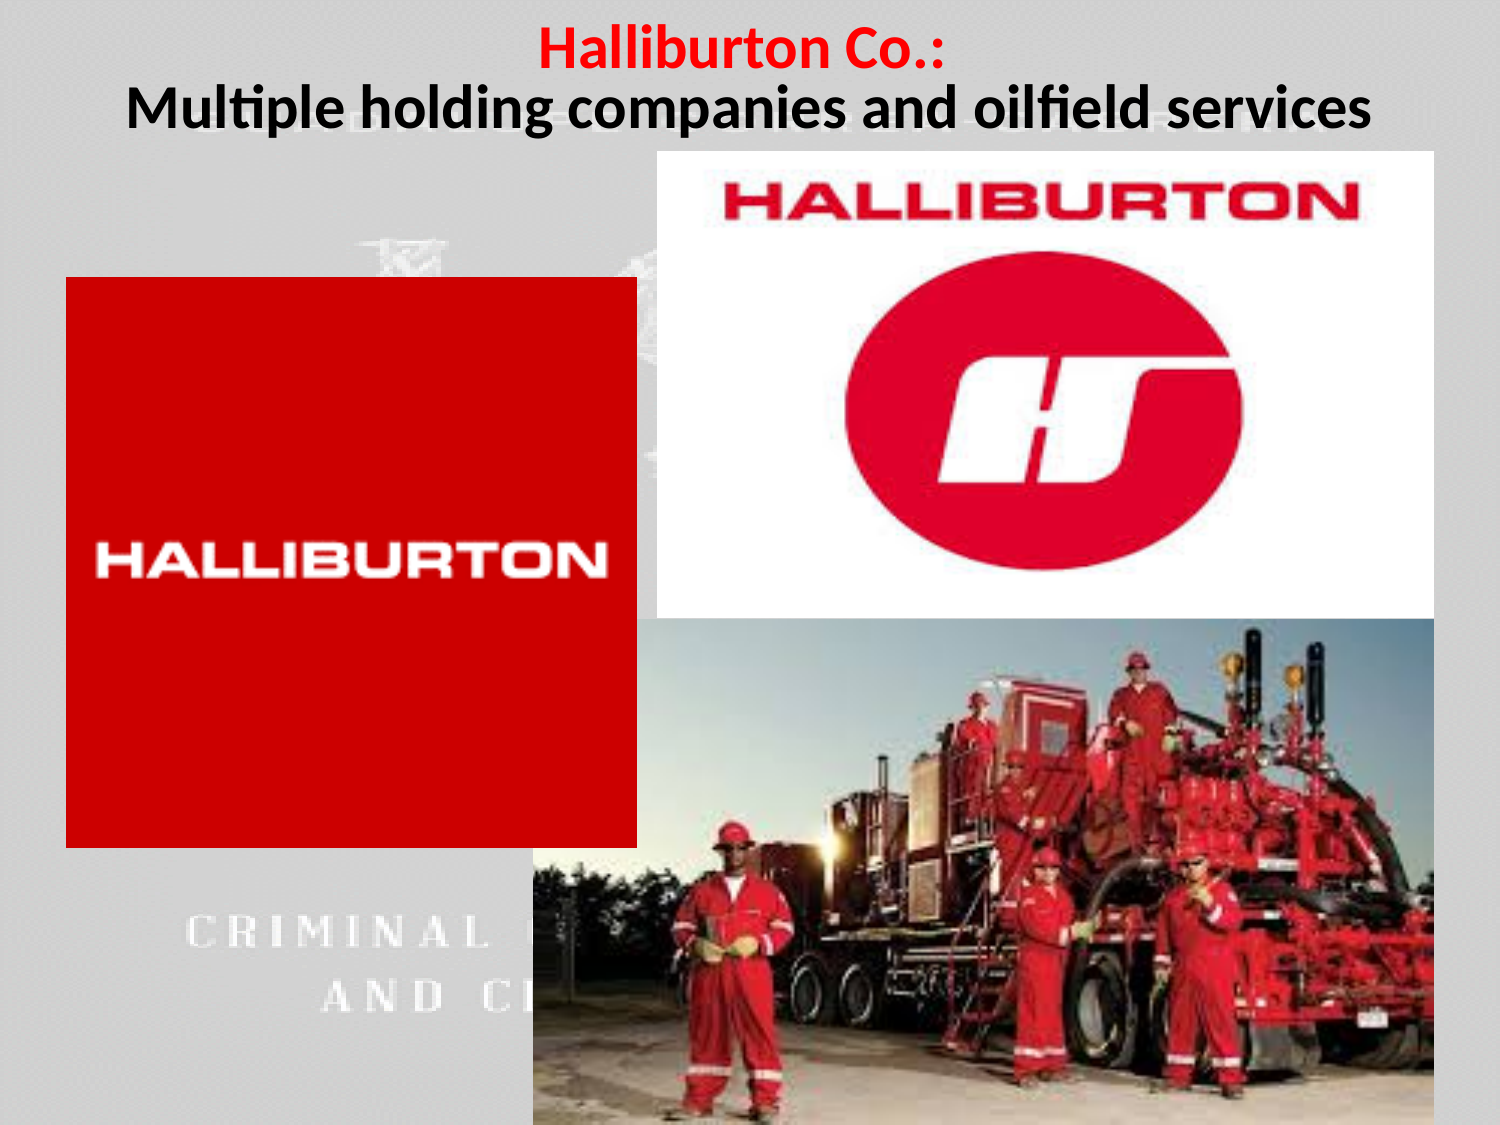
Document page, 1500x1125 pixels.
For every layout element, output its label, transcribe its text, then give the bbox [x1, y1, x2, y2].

picture [65, 150, 1434, 1125]
text_box Halliburton Co.: Multiple holding companies and oilfield services [110, 13, 1390, 149]
